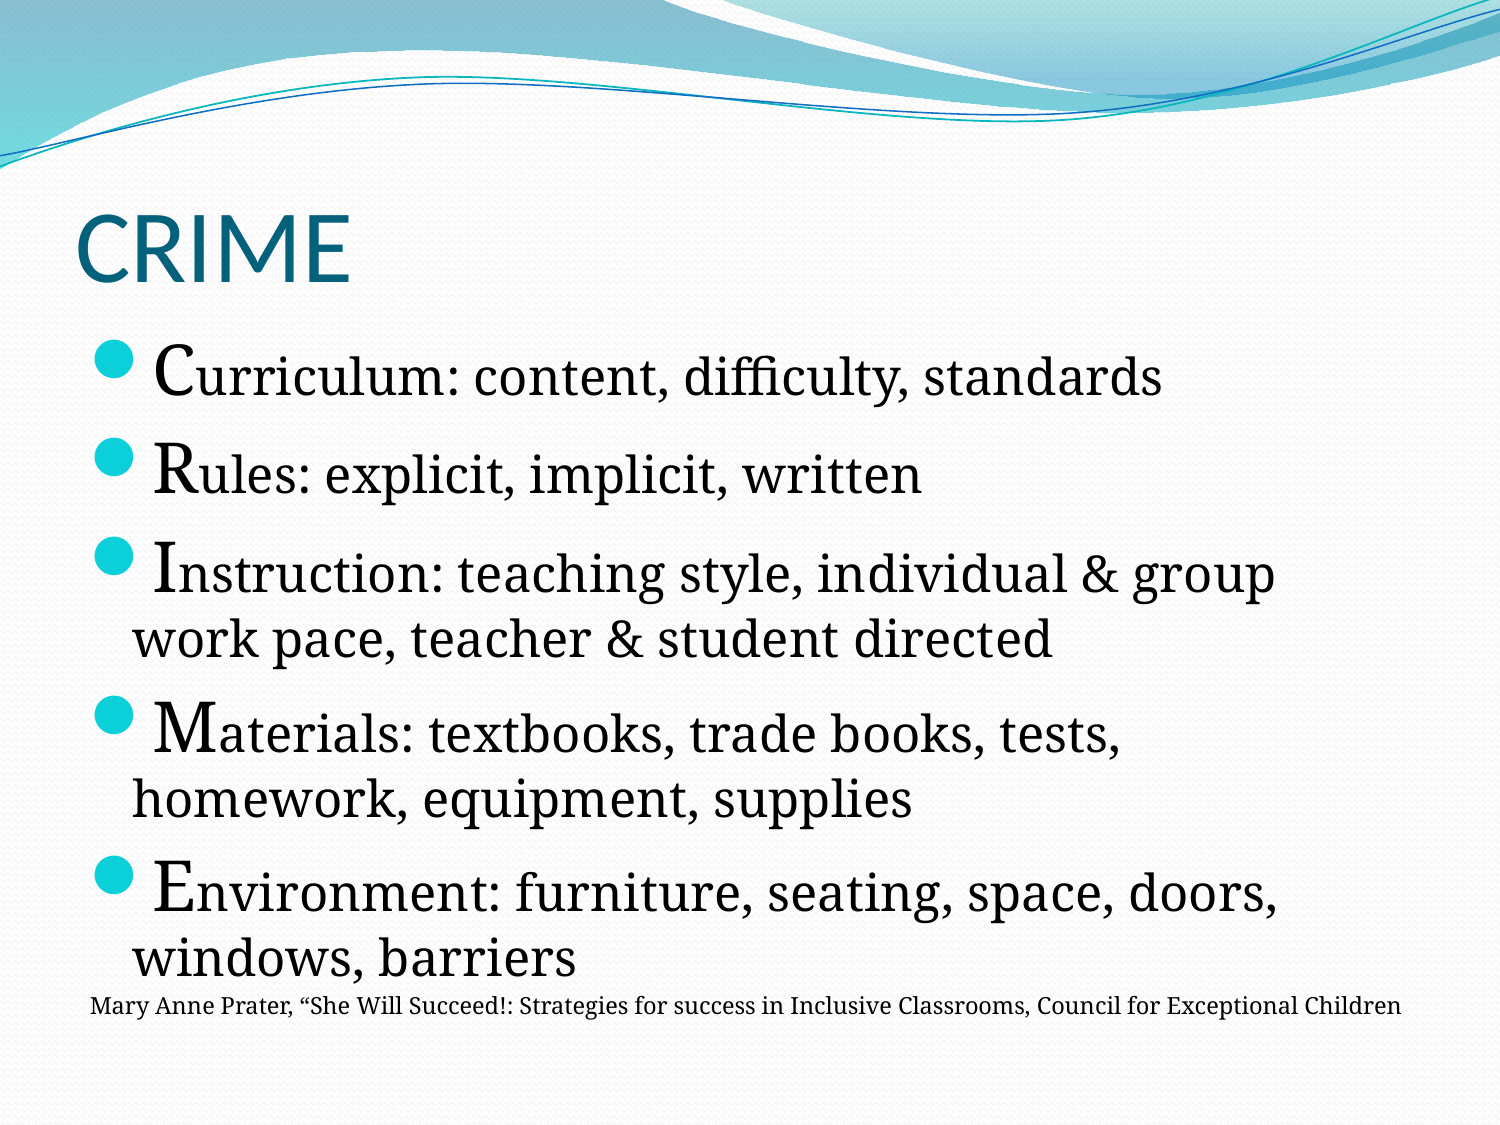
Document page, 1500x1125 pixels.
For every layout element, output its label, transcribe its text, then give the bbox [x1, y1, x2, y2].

list Curriculum: content, difficulty, standards Rules: explicit, implicit, written Instruction: teaching style, individual & group work pace, teacher & student directed Materials: textbooks, trade books, tests, homework, equipment, supplies Environment: furniture, seating, space, doors, windows, barriers Mary Anne Prater, “She Will Succeed!: Strategies for success in Inclusive Classrooms, Council for Exceptional Children [75, 317, 1425, 1038]
title CRIME [75, 115, 1425, 303]
